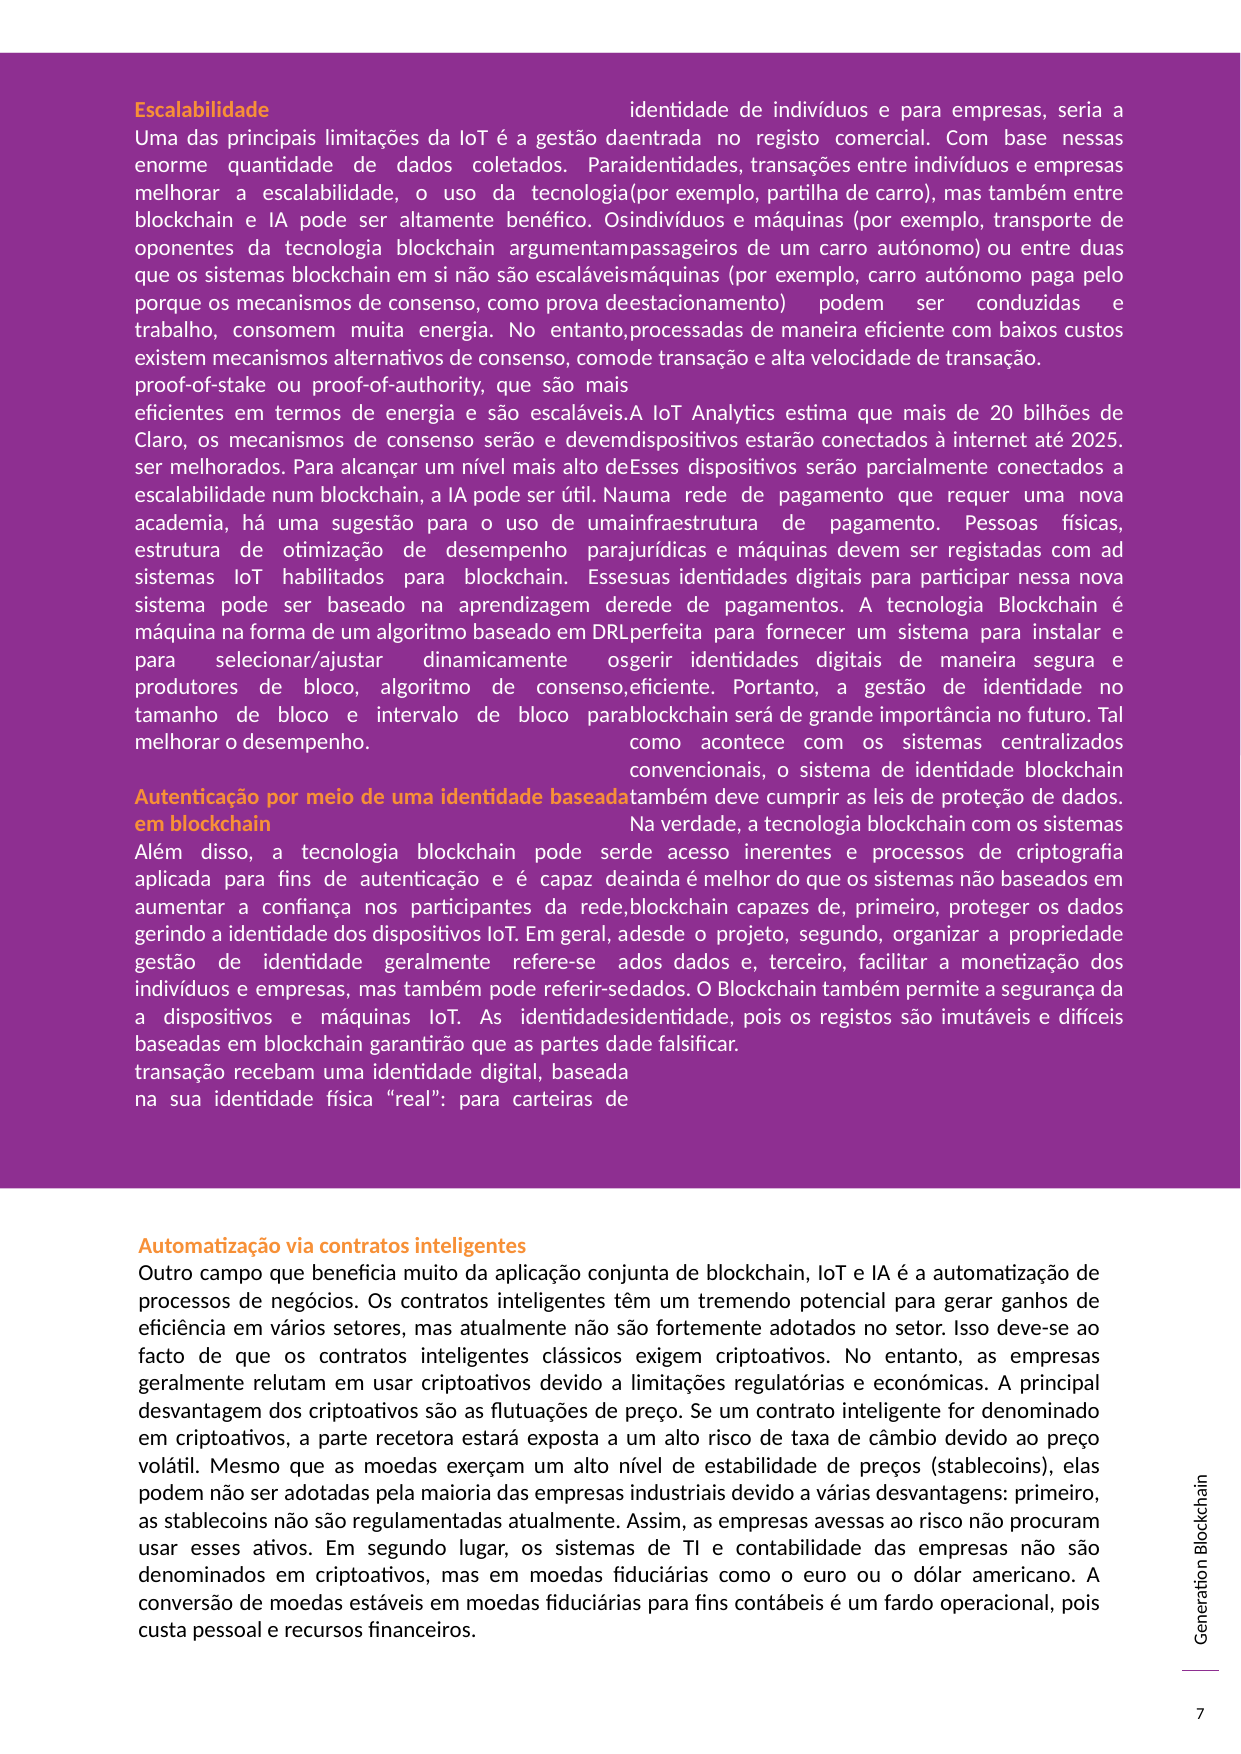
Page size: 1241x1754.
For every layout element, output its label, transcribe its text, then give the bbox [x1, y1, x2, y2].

list Escalabilidade Uma das principais limitações da IoT é a gestão da enorme quantidade de dados coletados. Para melhorar a escalabilidade, o uso da tecnologia blockchain e IA pode ser altamente benéfico. Os oponentes da tecnologia blockchain argumentam que os sistemas blockchain em si não são escaláveis porque os mecanismos de consenso, como prova de trabalho, consomem muita energia. No entanto, existem mecanismos alternativos de consenso, como proof-of-stake ou proof-of-authority, que são mais eficientes em termos de energia e são escaláveis. Claro, os mecanismos de consenso serão e devem ser melhorados. Para alcançar um nível mais alto de escalabilidade num blockchain, a IA pode ser útil. Na academia, há uma sugestão para o uso de uma estrutura de otimização de desempenho para sistemas IoT habilitados para blockchain. Esse sistema pode ser baseado na aprendizagem de máquina na forma de um algoritmo baseado em DRL para selecionar/ajustar dinamicamente os produtores de bloco, algoritmo de consenso, tamanho de bloco e intervalo de bloco para melhorar o desempenho. Autenticação por meio de uma identidade baseada em blockchain Além disso, a tecnologia blockchain pode ser aplicada para fins de autenticação e é capaz de aumentar a confiança nos participantes da rede, gerindo a identidade dos dispositivos IoT. Em geral, a gestão de identidade geralmente refere-se a indivíduos e empresas, mas também pode referir-se a dispositivos e máquinas IoT. As identidades baseadas em blockchain garantirão que as partes da transação recebam uma identidade digital, baseada na sua identidade física “real”: para carteiras de identidade de indivíduos e para empresas, seria a entrada no registo comercial. Com base nessas identidades, transações entre indivíduos e empresas (por exemplo, partilha de carro), mas também entre indivíduos e máquinas (por exemplo, transporte de passageiros de um carro autónomo) ou entre duas máquinas (por exemplo, carro autónomo paga pelo estacionamento) podem ser conduzidas e processadas de maneira eficiente com baixos custos de transação e alta velocidade de transação. A IoT Analytics estima que mais de 20 bilhões de dispositivos estarão conectados à internet até 2025. Esses dispositivos serão parcialmente conectados a uma rede de pagamento que requer uma nova infraestrutura de pagamento. Pessoas físicas, jurídicas e máquinas devem ser registadas com ad suas identidades digitais para participar nessa nova rede de pagamentos. A tecnologia Blockchain é perfeita para fornecer um sistema para instalar e gerir identidades digitais de maneira segura e eficiente. Portanto, a gestão de identidade no blockchain será de grande importância no futuro. Tal como acontece com os sistemas centralizados convencionais, o sistema de identidade blockchain também deve cumprir as leis de proteção de dados. Na verdade, a tecnologia blockchain com os sistemas de acesso inerentes e processos de criptografia ainda é melhor do que os sistemas não baseados em blockchain capazes de, primeiro, proteger os dados desde o projeto, segundo, organizar a propriedade dos dados e, terceiro, facilitar a monetização dos dados. O Blockchain também permite a segurança da identidade, pois os registos são imutáveis e difíceis de falsificar. [119, 87, 1140, 1144]
text_box [0, 52, 1241, 1189]
slide_number 149 [1169, 1674, 1231, 1751]
text_box Automatização via contratos inteligentes Outro campo que beneficia muito da aplicação conjunta de blockchain, IoT e IA é a automatização de processos de negócios. Os contratos inteligentes têm um tremendo potencial para gerar ganhos de eficiência em vários setores, mas atualmente não são fortemente adotados no setor. Isso deve-se ao facto de que os contratos inteligentes clássicos exigem criptoativos. No entanto, as empresas geralmente relutam em usar criptoativos devido a limitações regulatórias e económicas. A principal desvantagem dos criptoativos são as flutuações de preço. Se um contrato inteligente for denominado em criptoativos, a parte recetora estará exposta a um alto risco de taxa de câmbio devido ao preço volátil. Mesmo que as moedas exerçam um alto nível de estabilidade de preços (stablecoins), elas podem não ser adotadas pela maioria das empresas industriais devido a várias desvantagens: primeiro, as stablecoins não são regulamentadas atualmente. Assim, as empresas avessas ao risco não procuram usar esses ativos. Em segundo lugar, os sistemas de TI e contabilidade das empresas não são denominados em criptoativos, mas em moedas fiduciárias como o euro ou o dólar americano. A conversão de moedas estáveis em moedas fiduciárias para fins contábeis é um fardo operacional, pois custa pessoal e recursos financeiros. [123, 1223, 1117, 1612]
